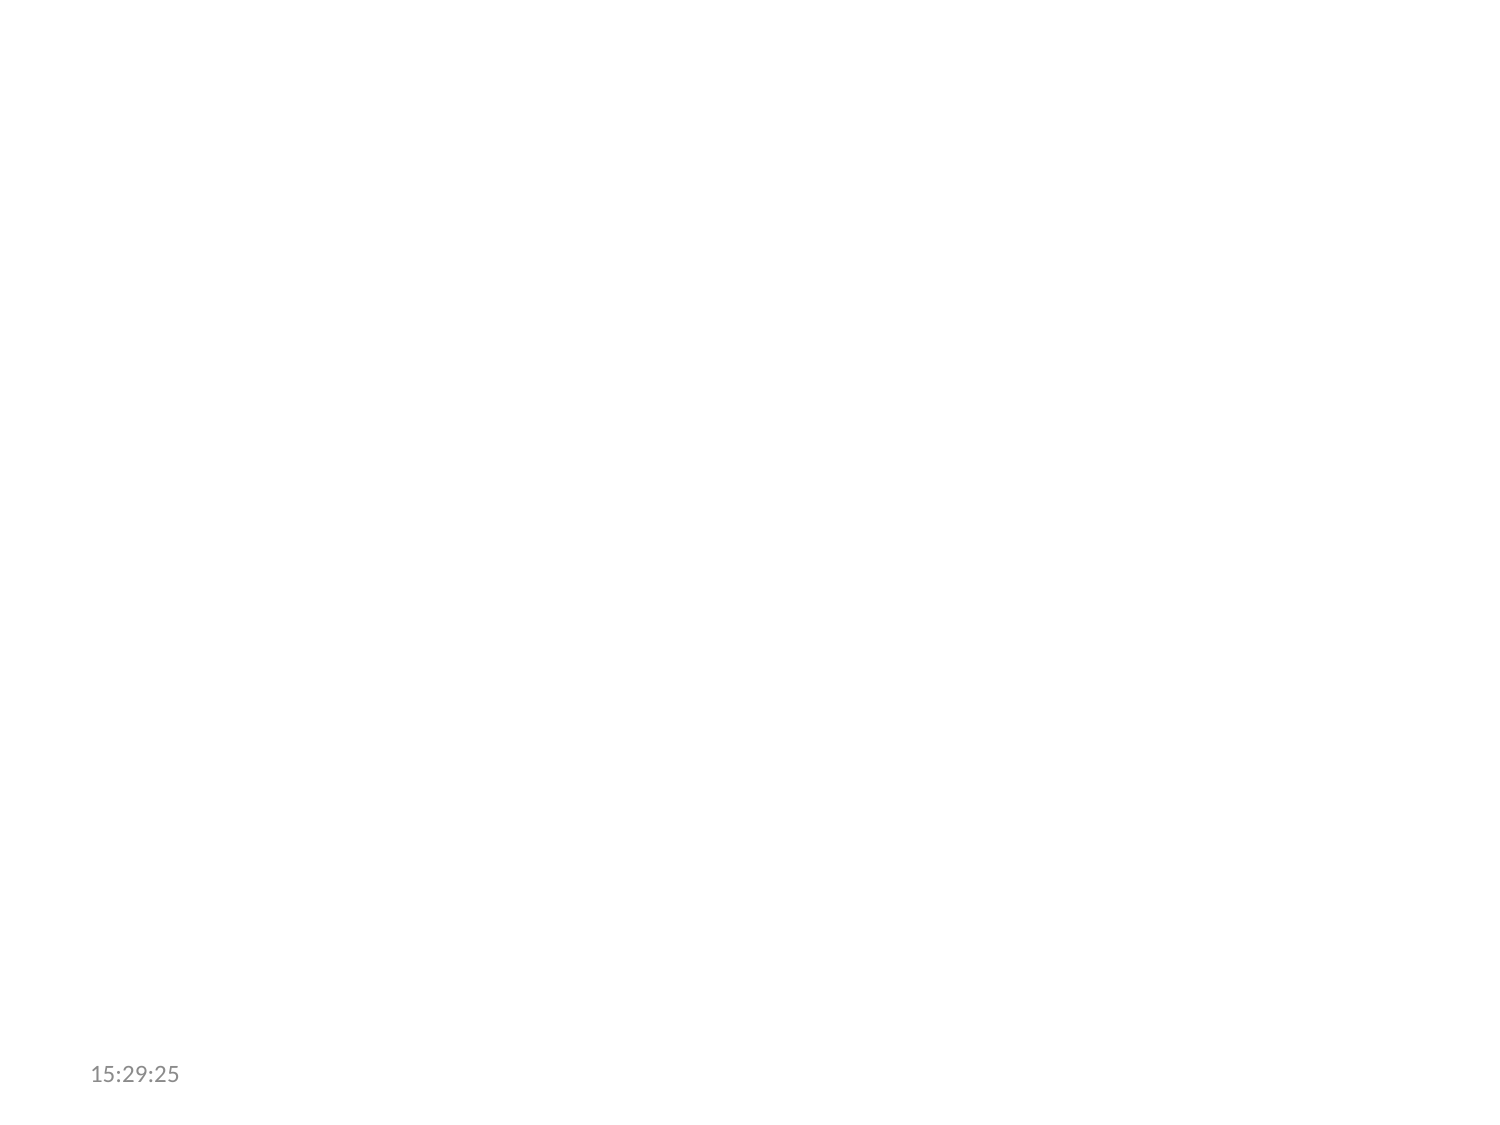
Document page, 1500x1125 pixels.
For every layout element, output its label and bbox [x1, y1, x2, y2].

slide_number [75, 1042, 425, 1103]
